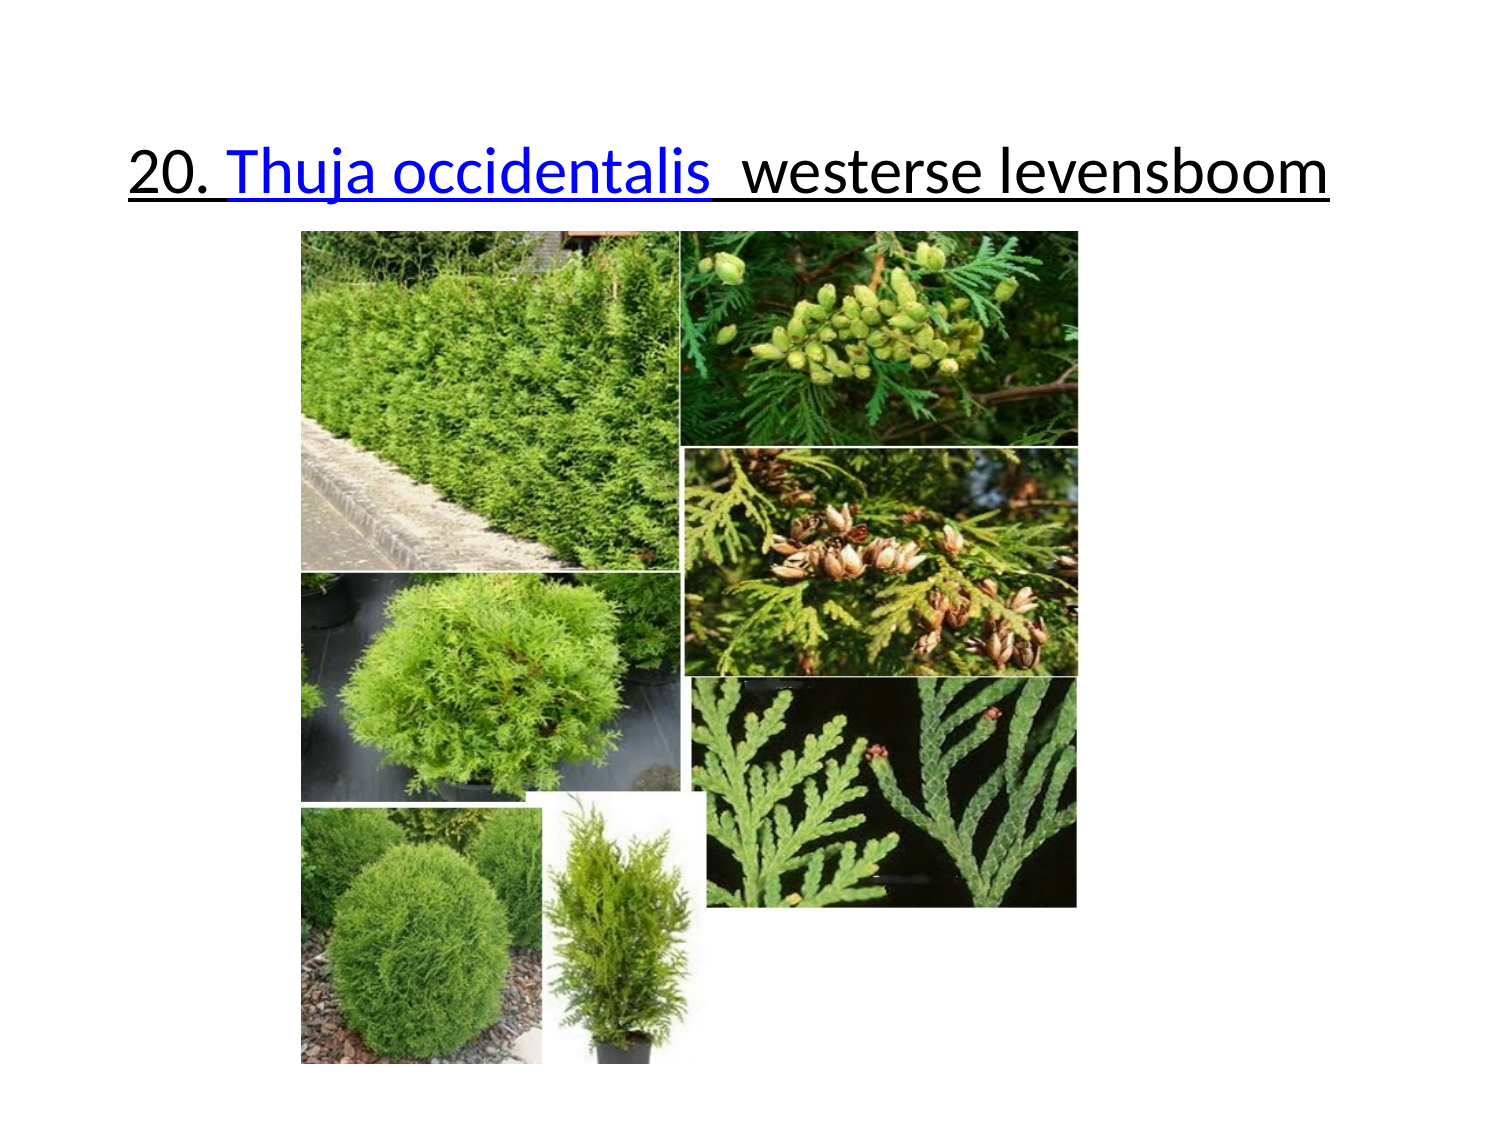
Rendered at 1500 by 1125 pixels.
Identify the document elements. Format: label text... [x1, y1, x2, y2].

title 20. Thuja occidentalis westerse levensboom [112, 78, 1388, 256]
picture [300, 231, 1081, 1064]
